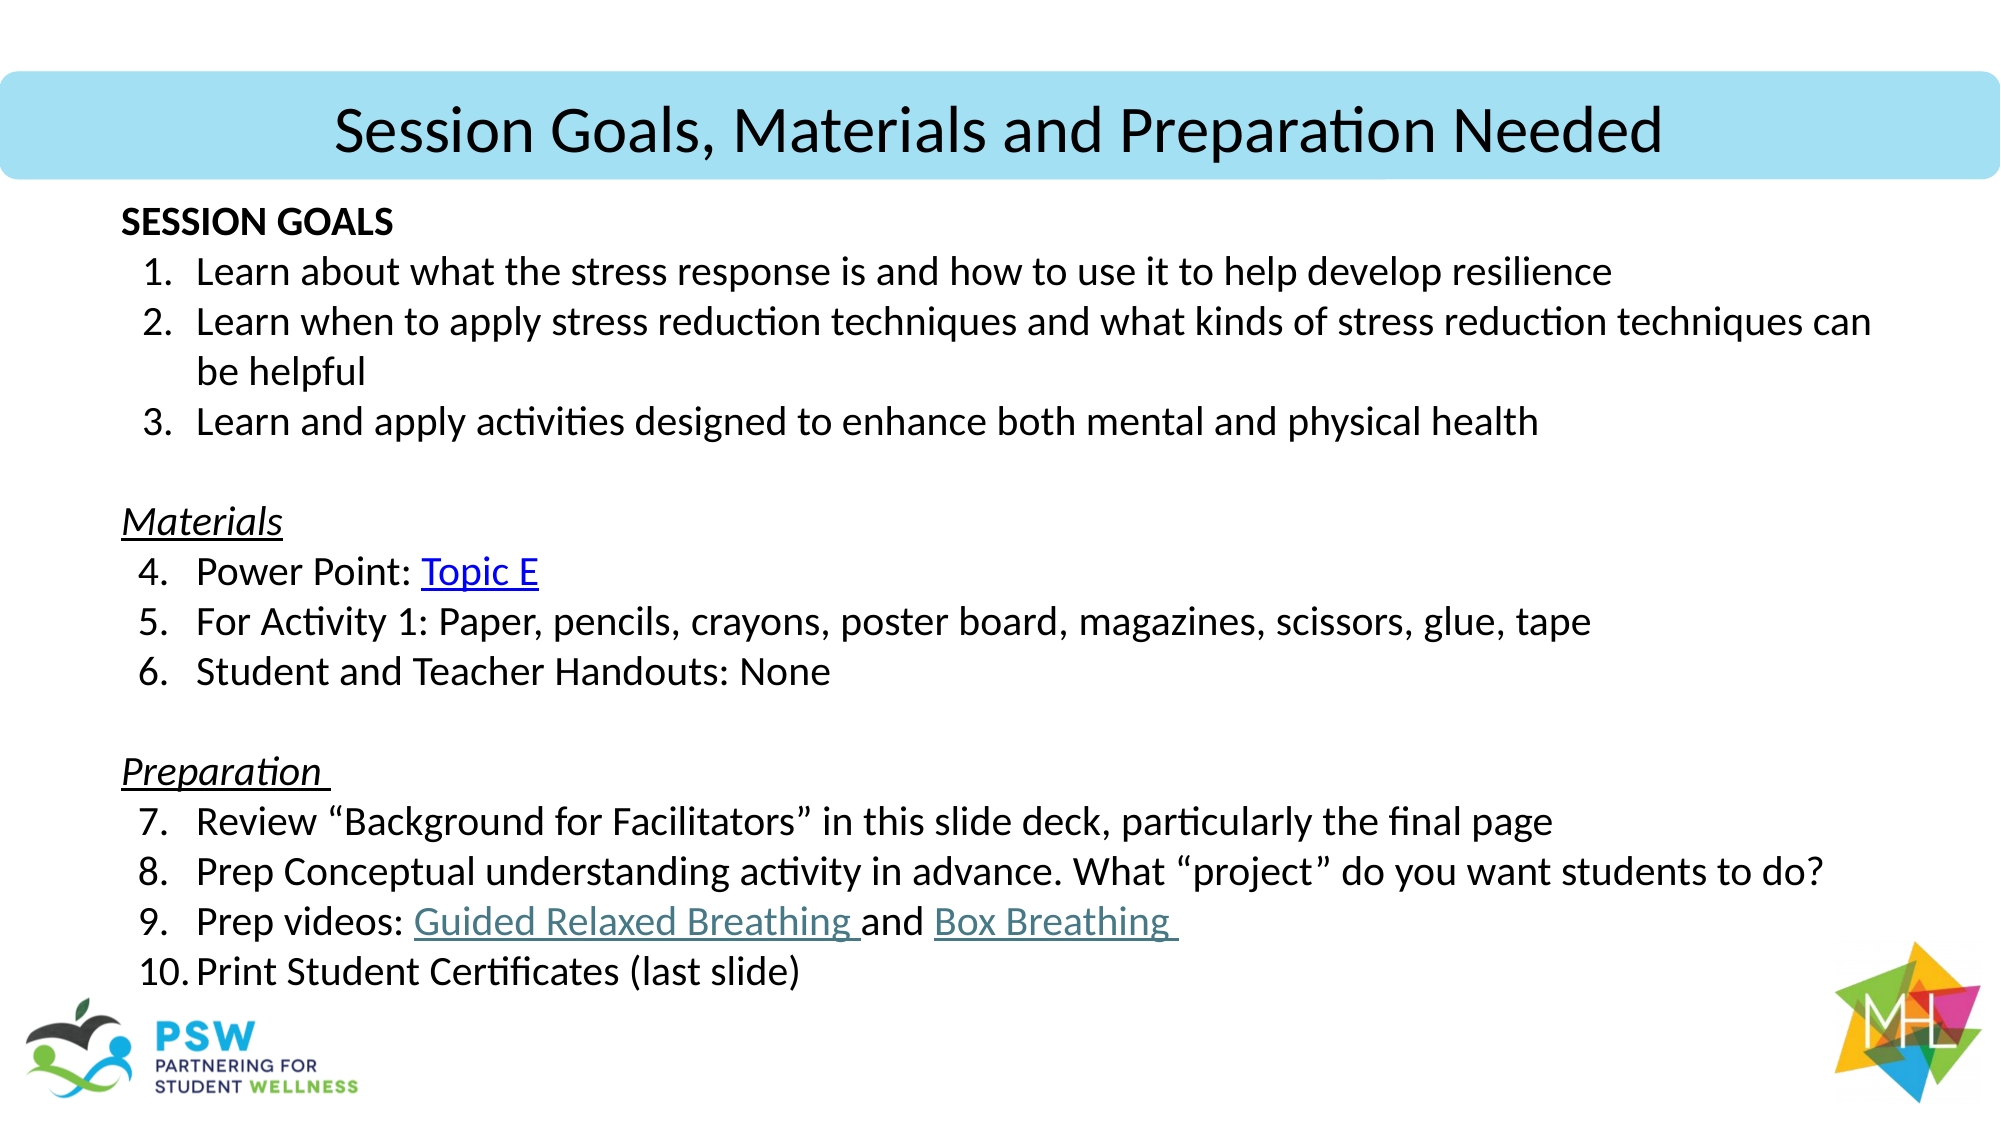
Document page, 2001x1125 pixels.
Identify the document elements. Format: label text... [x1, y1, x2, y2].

text_box Session Goals, Materials and Preparation Needed [0, 72, 2000, 179]
text_box SESSION GOALS Learn about what the stress response is and how to use it to help develop resilience Learn when to apply stress reduction techniques and what kinds of stress reduction techniques can be helpful Learn and apply activities designed to enhance both mental and physical health Materials Power Point: Topic E For Activity 1: Paper, pencils, crayons, poster board, magazines, scissors, glue, tape Student and Teacher Handouts: None Preparation Review “Background for Facilitators” in this slide deck, particularly the final page Prep Conceptual understanding activity in advance. What “project” do you want students to do? Prep videos: Guided Relaxed Breathing and Box Breathing Print Student Certificates (last slide) [106, 178, 1936, 1009]
picture [0, 0, 2001, 1125]
